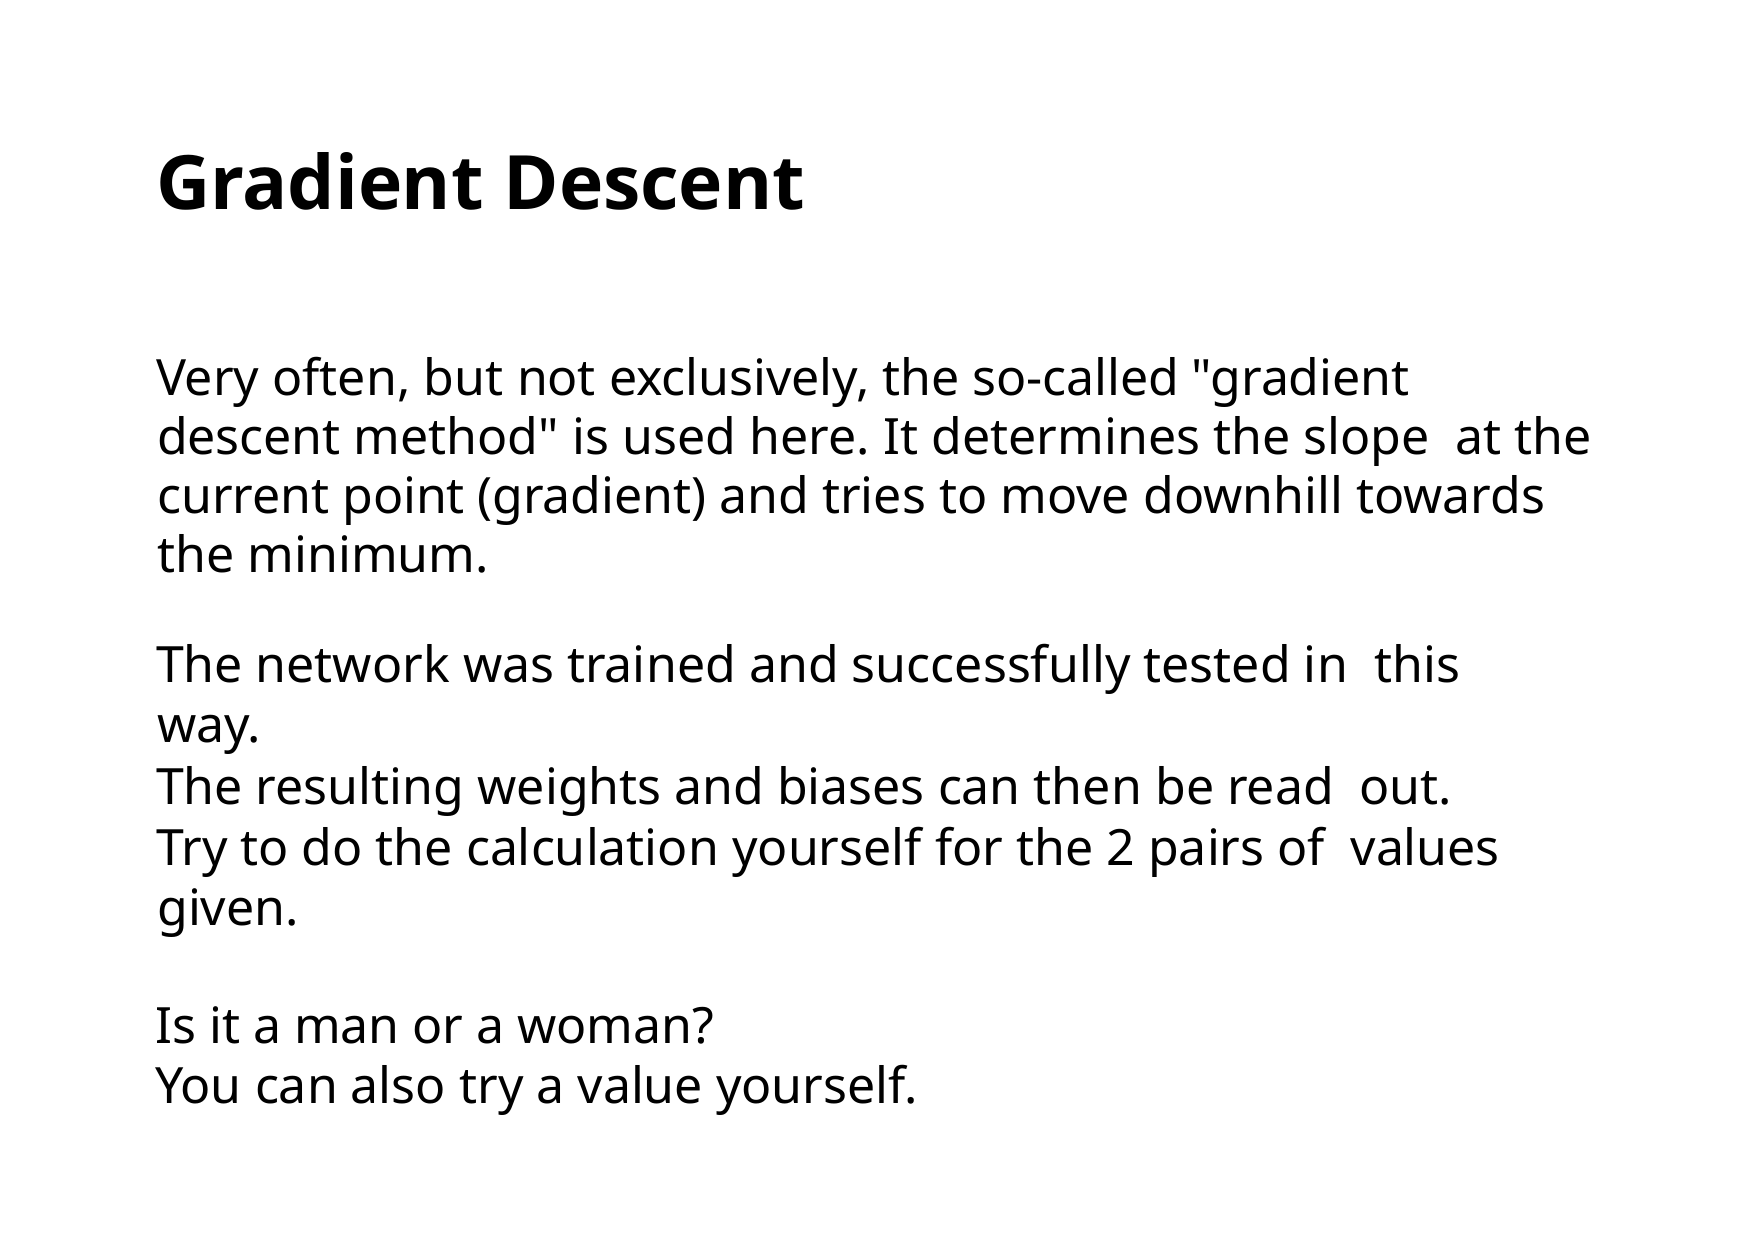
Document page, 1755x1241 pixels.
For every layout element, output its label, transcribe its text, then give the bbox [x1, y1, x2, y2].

text_box Gradient Descent [154, 132, 1002, 225]
text_box Very often, but not exclusively, the so-called "gradient descent method" is used here. It determines the slope at the current point (gradient) and tries to move downhill towards the minimum. The network was trained and successfully tested in this way. The resulting weights and biases can then be read out. Try to do the calculation yourself for the 2 pairs of values given. Is it a man or a woman? You can also try a value yourself. [154, 345, 1605, 1114]
